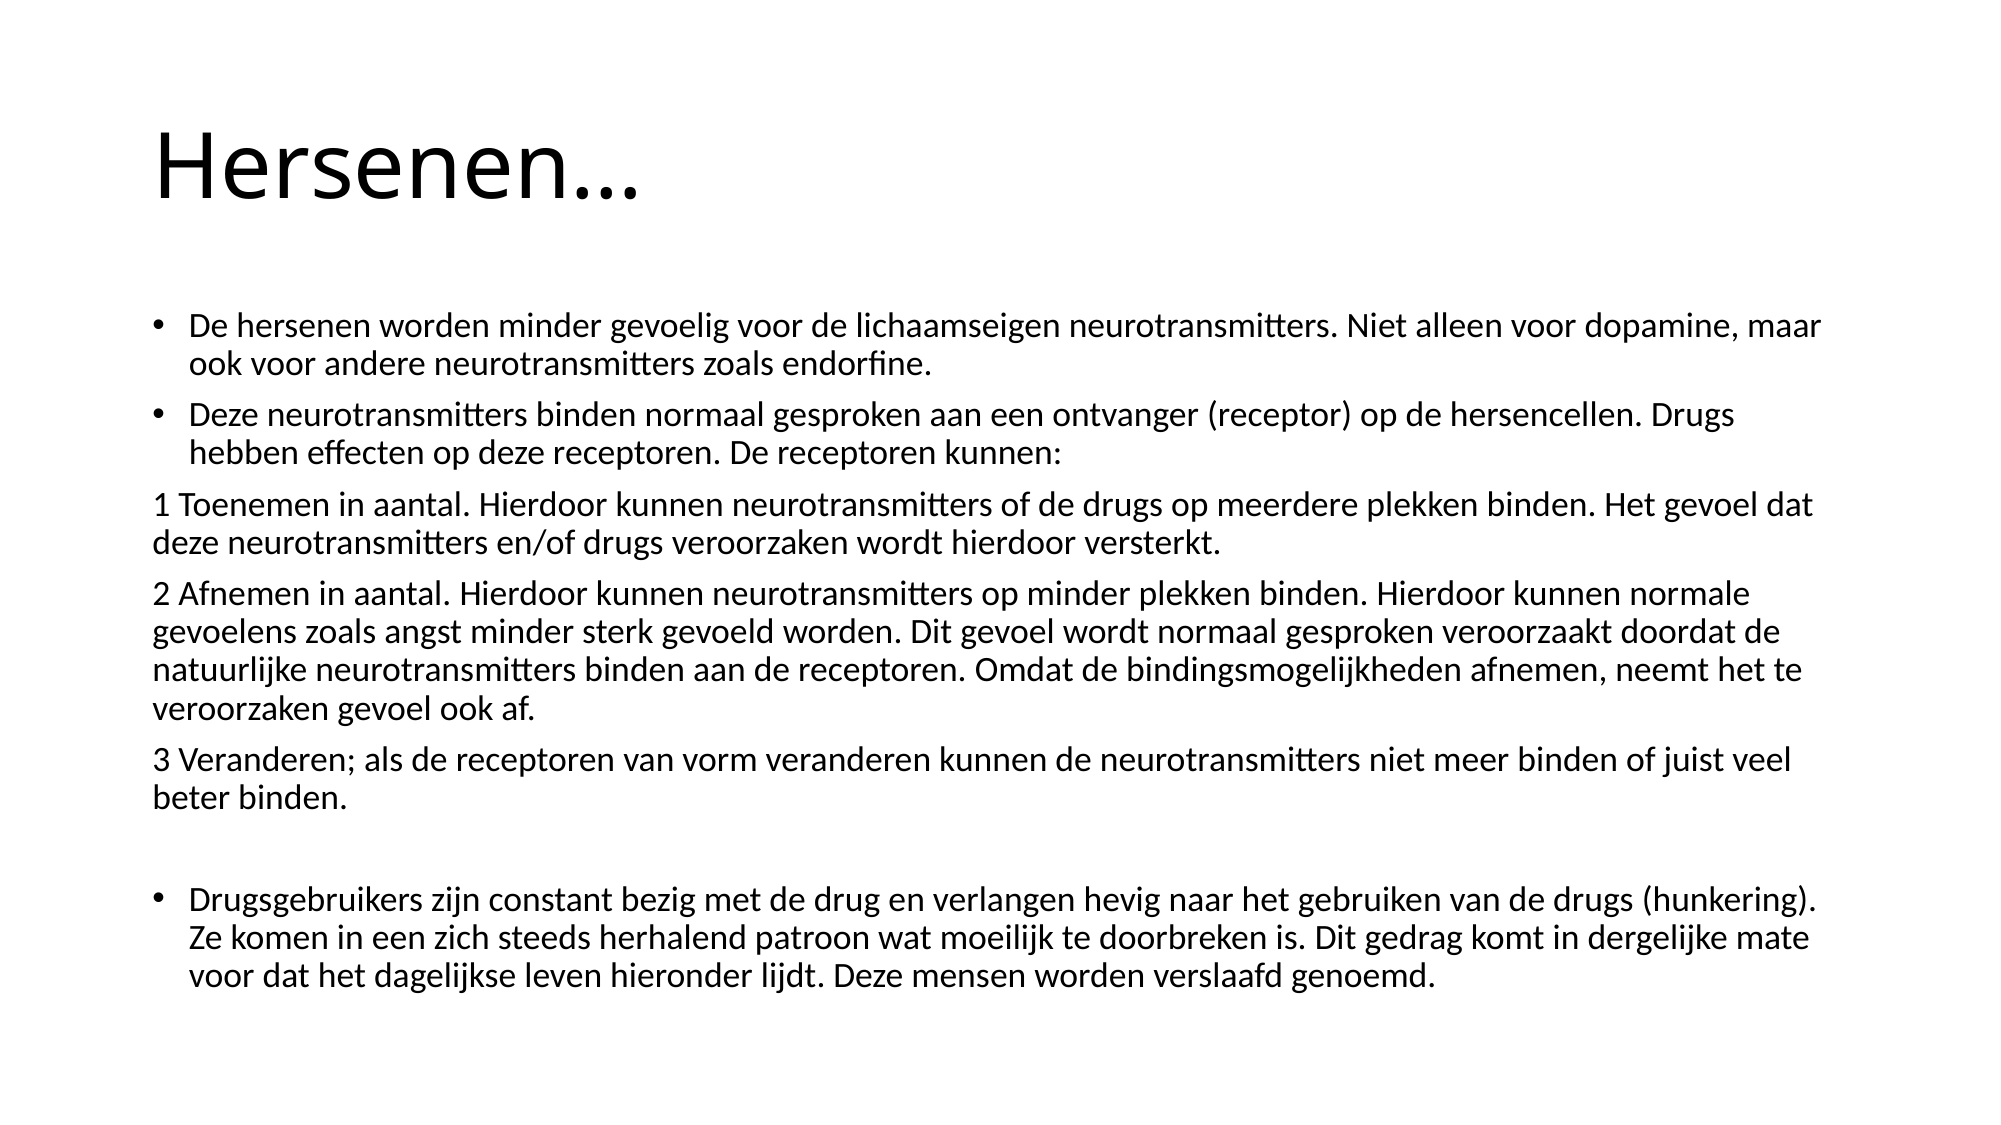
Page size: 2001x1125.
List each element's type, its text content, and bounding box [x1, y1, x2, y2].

list De hersenen worden minder gevoelig voor de lichaamseigen neurotransmitters. Niet alleen voor dopamine, maar ook voor andere neurotransmitters zoals endorfine. Deze neurotransmitters binden normaal gesproken aan een ontvanger (receptor) op de hersencellen. Drugs hebben effecten op deze receptoren. De receptoren kunnen: 1 Toenemen in aantal. Hierdoor kunnen neurotransmitters of de drugs op meerdere plekken binden. Het gevoel dat deze neurotransmitters en/of drugs veroorzaken wordt hierdoor versterkt. 2 Afnemen in aantal. Hierdoor kunnen neurotransmitters op minder plekken binden. Hierdoor kunnen normale gevoelens zoals angst minder sterk gevoeld worden. Dit gevoel wordt normaal gesproken veroorzaakt doordat de natuurlijke neurotransmitters binden aan de receptoren. Omdat de bindingsmogelijkheden afnemen, neemt het te veroorzaken gevoel ook af. 3 Veranderen; als de receptoren van vorm veranderen kunnen de neurotransmitters niet meer binden of juist veel beter binden. Drugsgebruikers zijn constant bezig met de drug en verlangen hevig naar het gebruiken van de drugs (hunkering). Ze komen in een zich steeds herhalend patroon wat moeilijk te doorbreken is. Dit gedrag komt in dergelijke mate voor dat het dagelijkse leven hieronder lijdt. Deze mensen worden verslaafd genoemd. [137, 299, 1863, 1014]
title Hersenen… [137, 59, 1863, 278]
